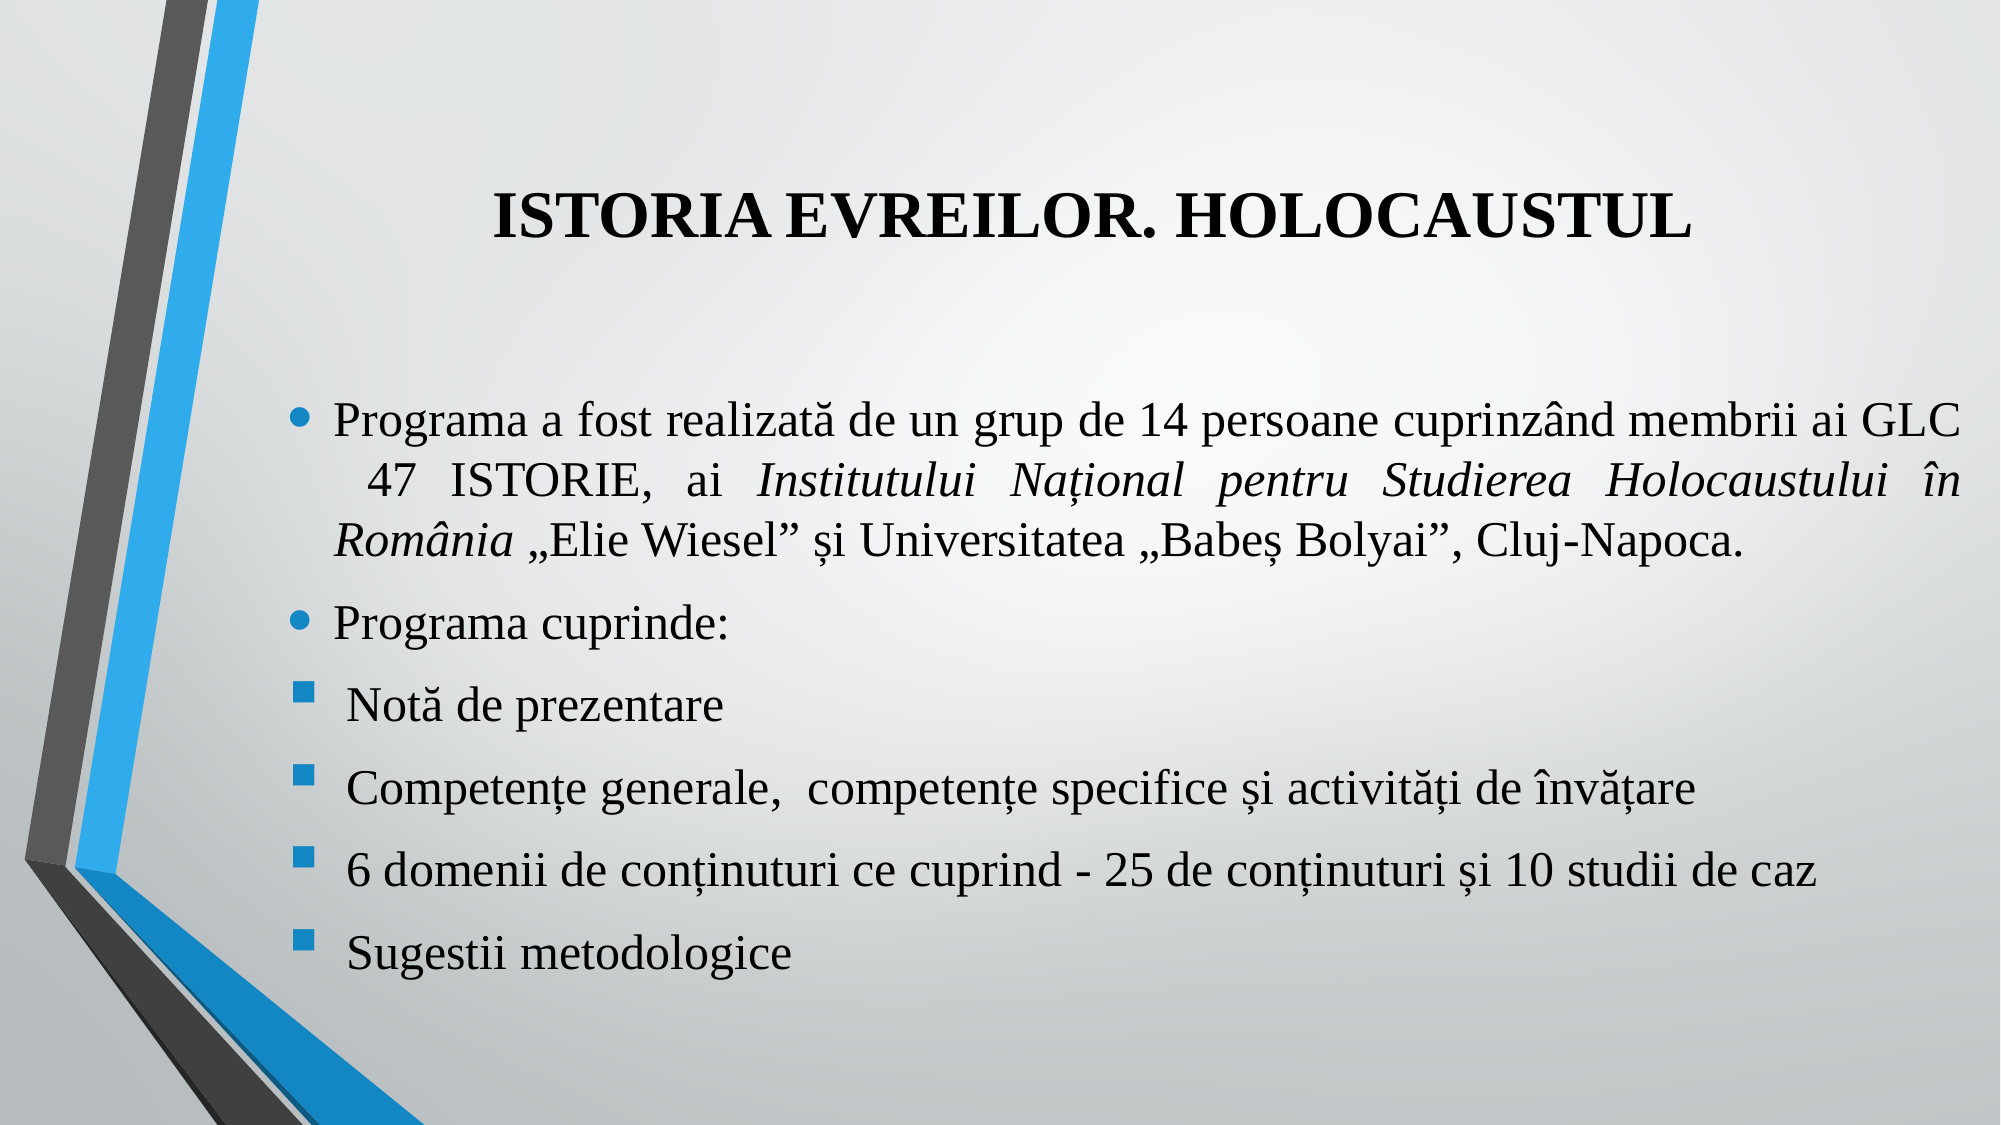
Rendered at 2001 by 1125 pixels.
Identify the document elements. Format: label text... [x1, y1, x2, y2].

list Programa a fost realizată de un grup de 14 persoane cuprinzând membrii ai GLC 47 ISTORIE, ai Institutului Național pentru Studierea Holocaustului în România „Elie Wiesel” și Universitatea „Babeș Bolyai”, Cluj-Napoca. Programa cuprinde: Notă de prezentare Competențe generale, competențe specifice și activități de învățare 6 domenii de conținuturi ce cuprind - 25 de conținuturi și 10 studii de caz Sugestii metodologice [272, 365, 1978, 1000]
title ISTORIA EVREILOR. HOLOCAUSTUL [306, 125, 1882, 298]
